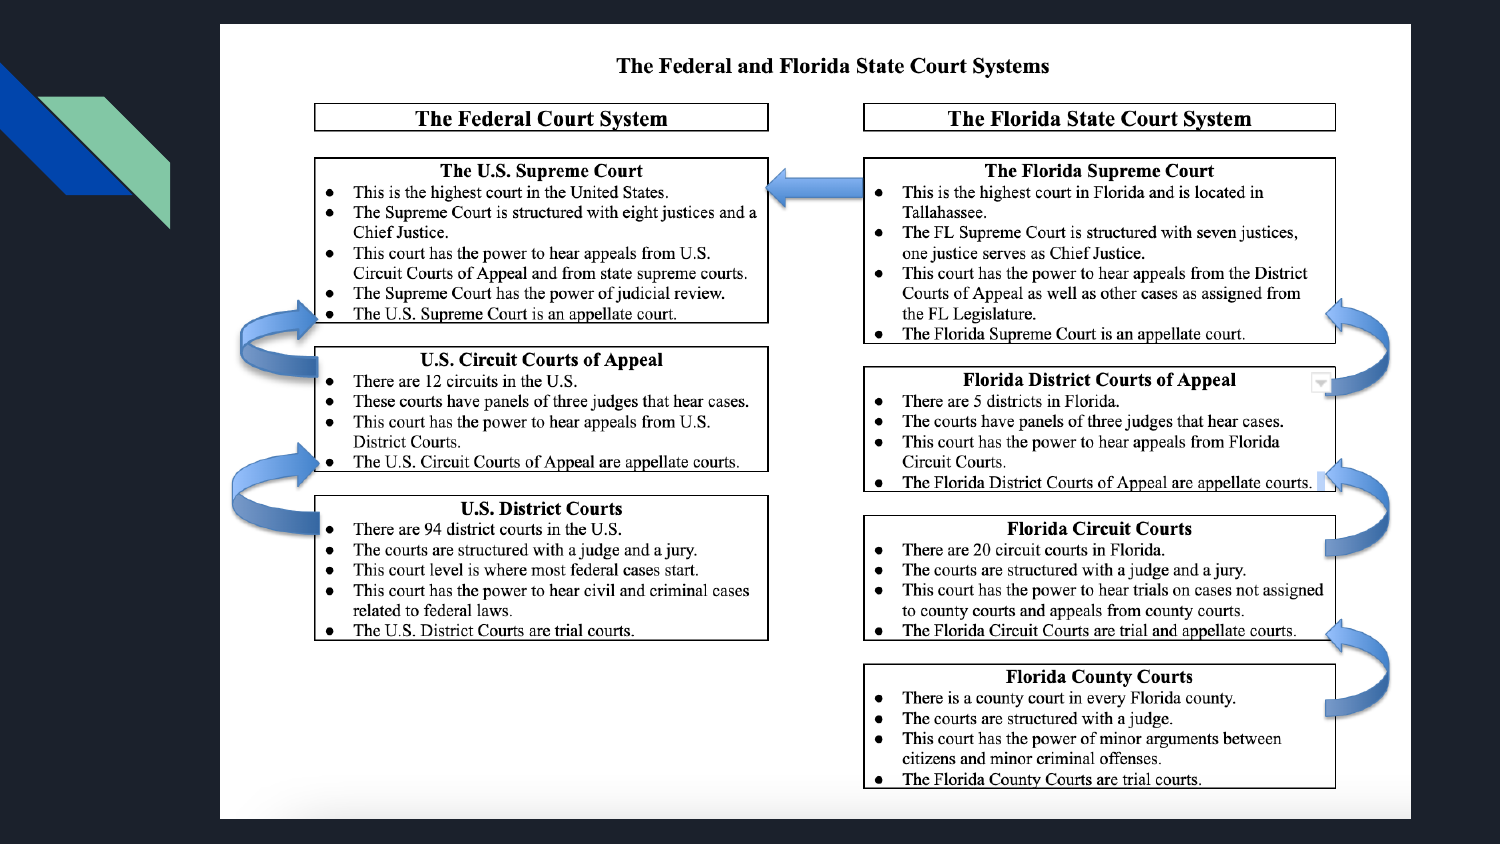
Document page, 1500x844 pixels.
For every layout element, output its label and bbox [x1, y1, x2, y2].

picture [220, 24, 1411, 819]
